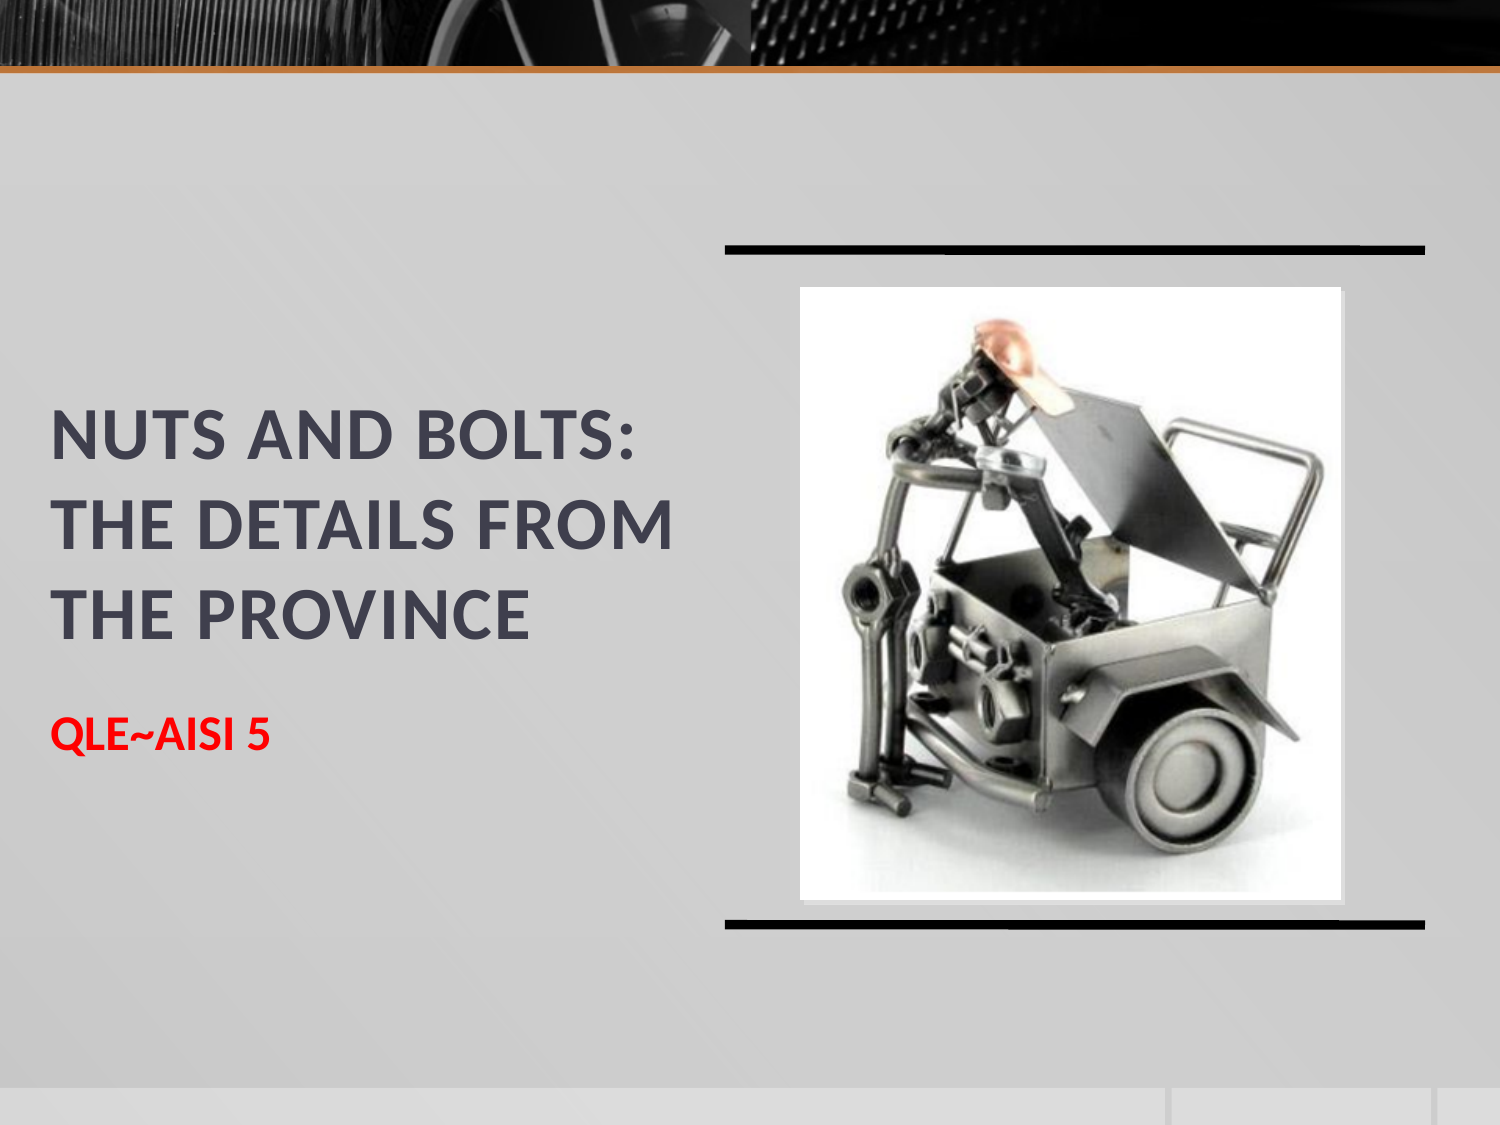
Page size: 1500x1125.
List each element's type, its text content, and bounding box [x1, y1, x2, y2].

picture [799, 287, 1341, 901]
picture [0, 0, 1500, 66]
list QLE~AISI 5 [50, 662, 626, 1125]
title Nuts and Bolts: The Details from the Province [50, 262, 725, 663]
